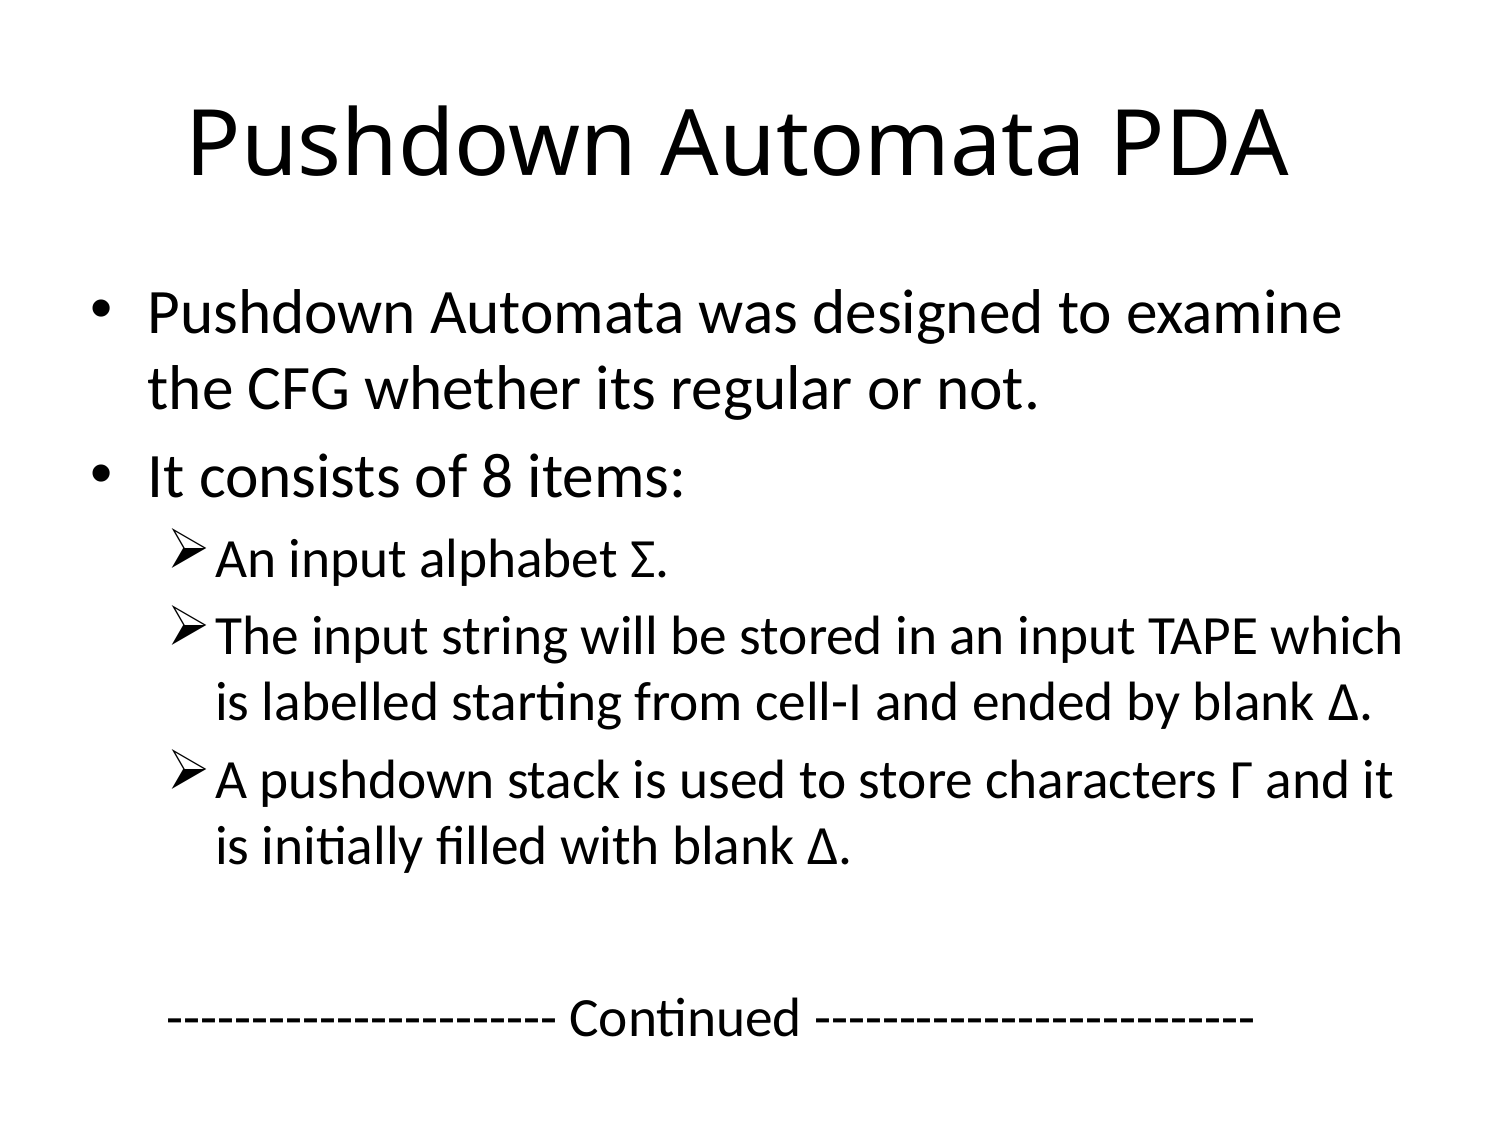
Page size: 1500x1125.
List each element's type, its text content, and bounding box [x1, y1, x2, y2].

title Pushdown Automata PDA [75, 45, 1425, 233]
list Pushdown Automata was designed to examine the CFG whether its regular or not. It consists of 8 items: An input alphabet Σ. The input string will be stored in an input TAPE which is labelled starting from cell-I and ended by blank Δ. A pushdown stack is used to store characters Γ and it is initially filled with blank Δ. ----------------------- Continued -------------------------- [75, 262, 1425, 1075]
